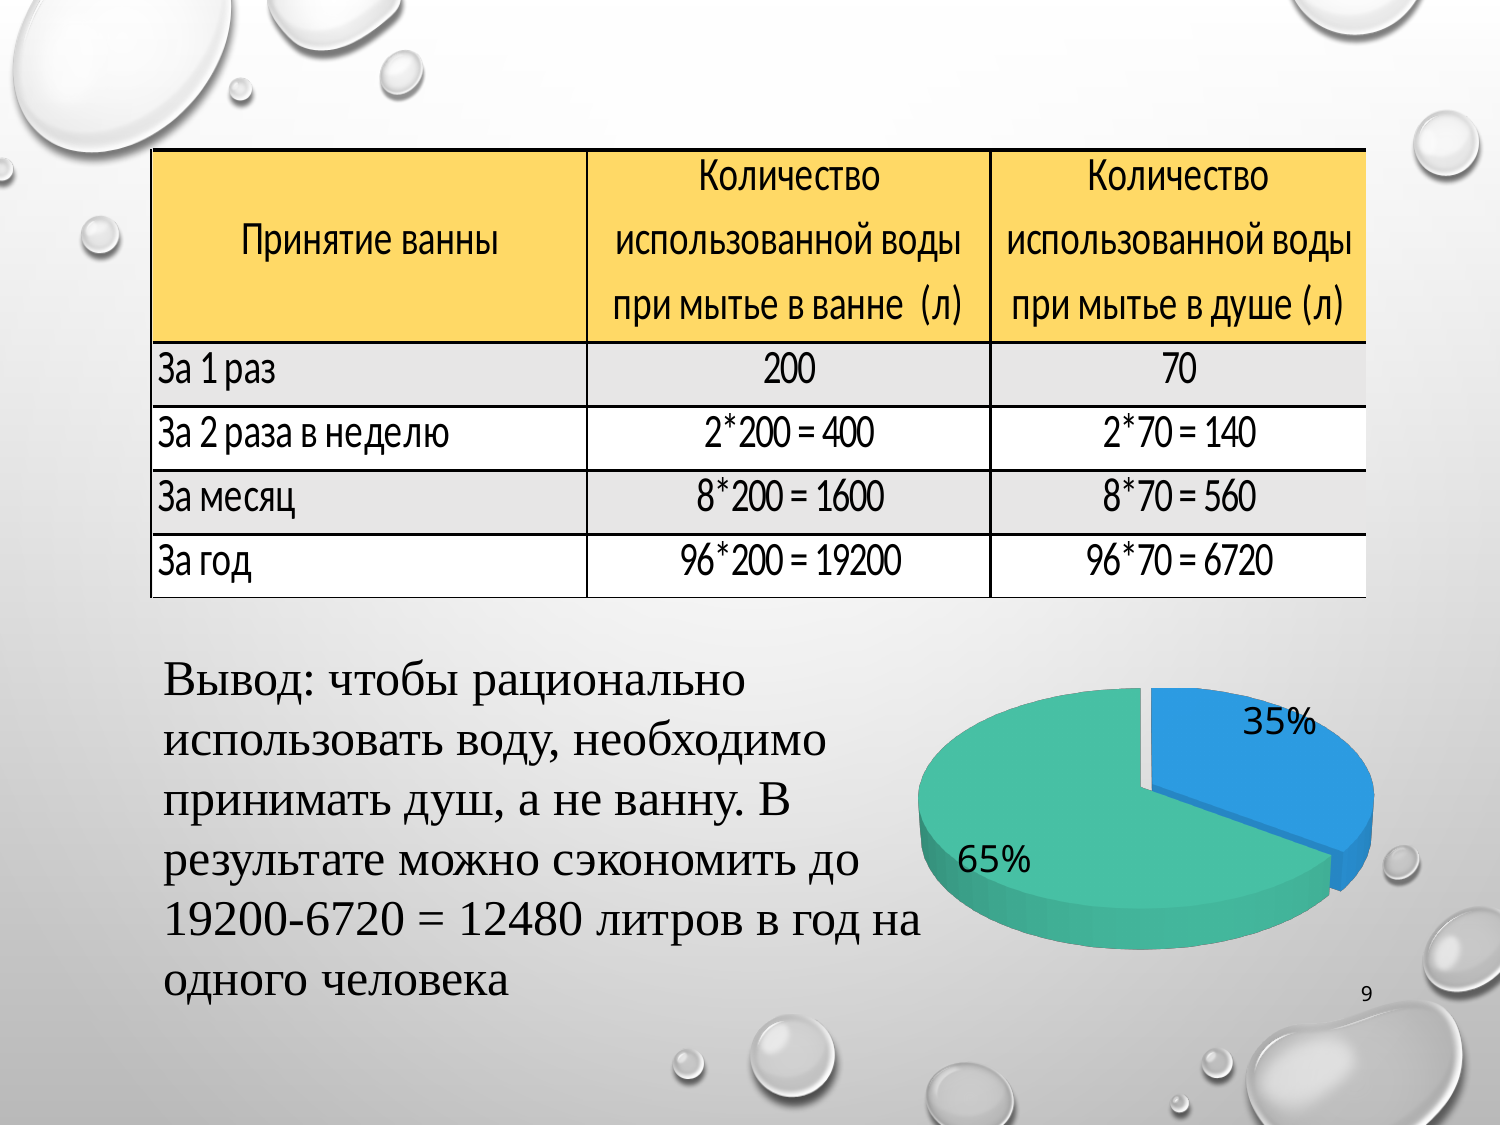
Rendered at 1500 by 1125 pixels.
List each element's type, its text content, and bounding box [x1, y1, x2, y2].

picture [0, 0, 1500, 1125]
slide_number 9 [1293, 1015, 1388, 1025]
chart [838, 638, 1444, 1005]
text_box Вывод: чтобы рационально использовать воду, необходимо принимать душ, а не ванну. В результате можно сэкономить до 19200-6720 = 12480 литров в год на одного человека [148, 638, 839, 1014]
